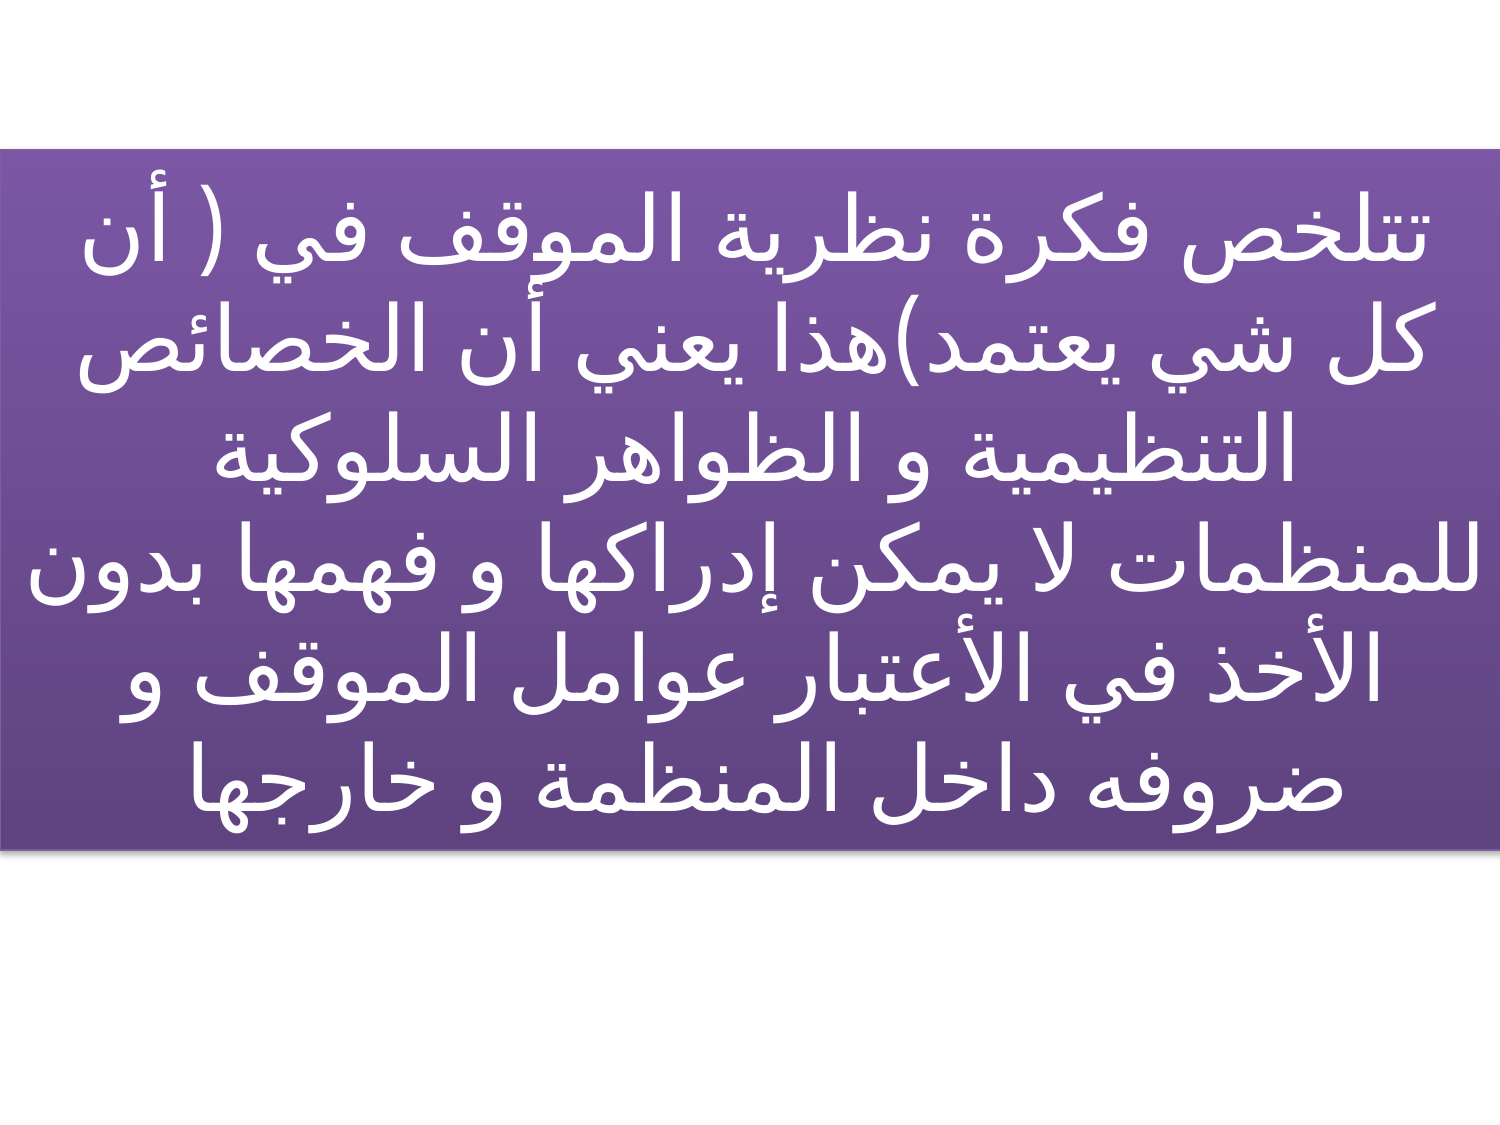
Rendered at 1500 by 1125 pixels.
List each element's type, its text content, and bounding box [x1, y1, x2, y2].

title تتلخص فكرة نظرية الموقف في ( أن كل شي يعتمد)هذا يعني أن الخصائص التنظيمية و الظواهر السلوكية للمنظمات لا يمكن إدراكها و فهمها بدون الأخذ في الأعتبار عوامل الموقف و ضروفه داخل المنظمة و خارجها [0, 149, 1500, 851]
